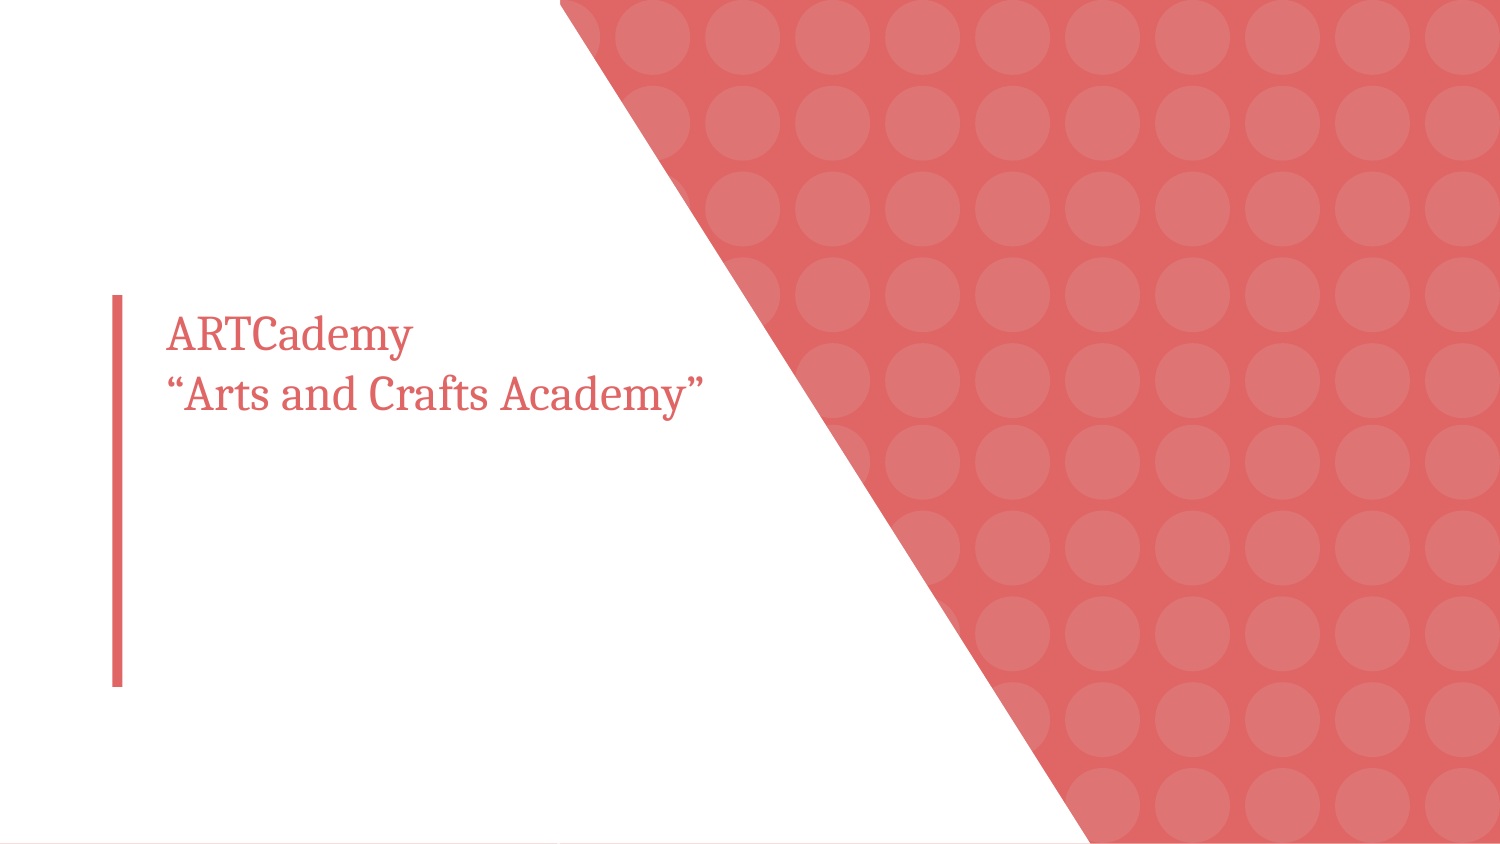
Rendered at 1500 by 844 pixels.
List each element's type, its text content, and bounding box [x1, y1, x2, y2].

title ARTCademy “Arts and Crafts Academy” [151, 330, 785, 436]
subtitle [151, 449, 968, 701]
